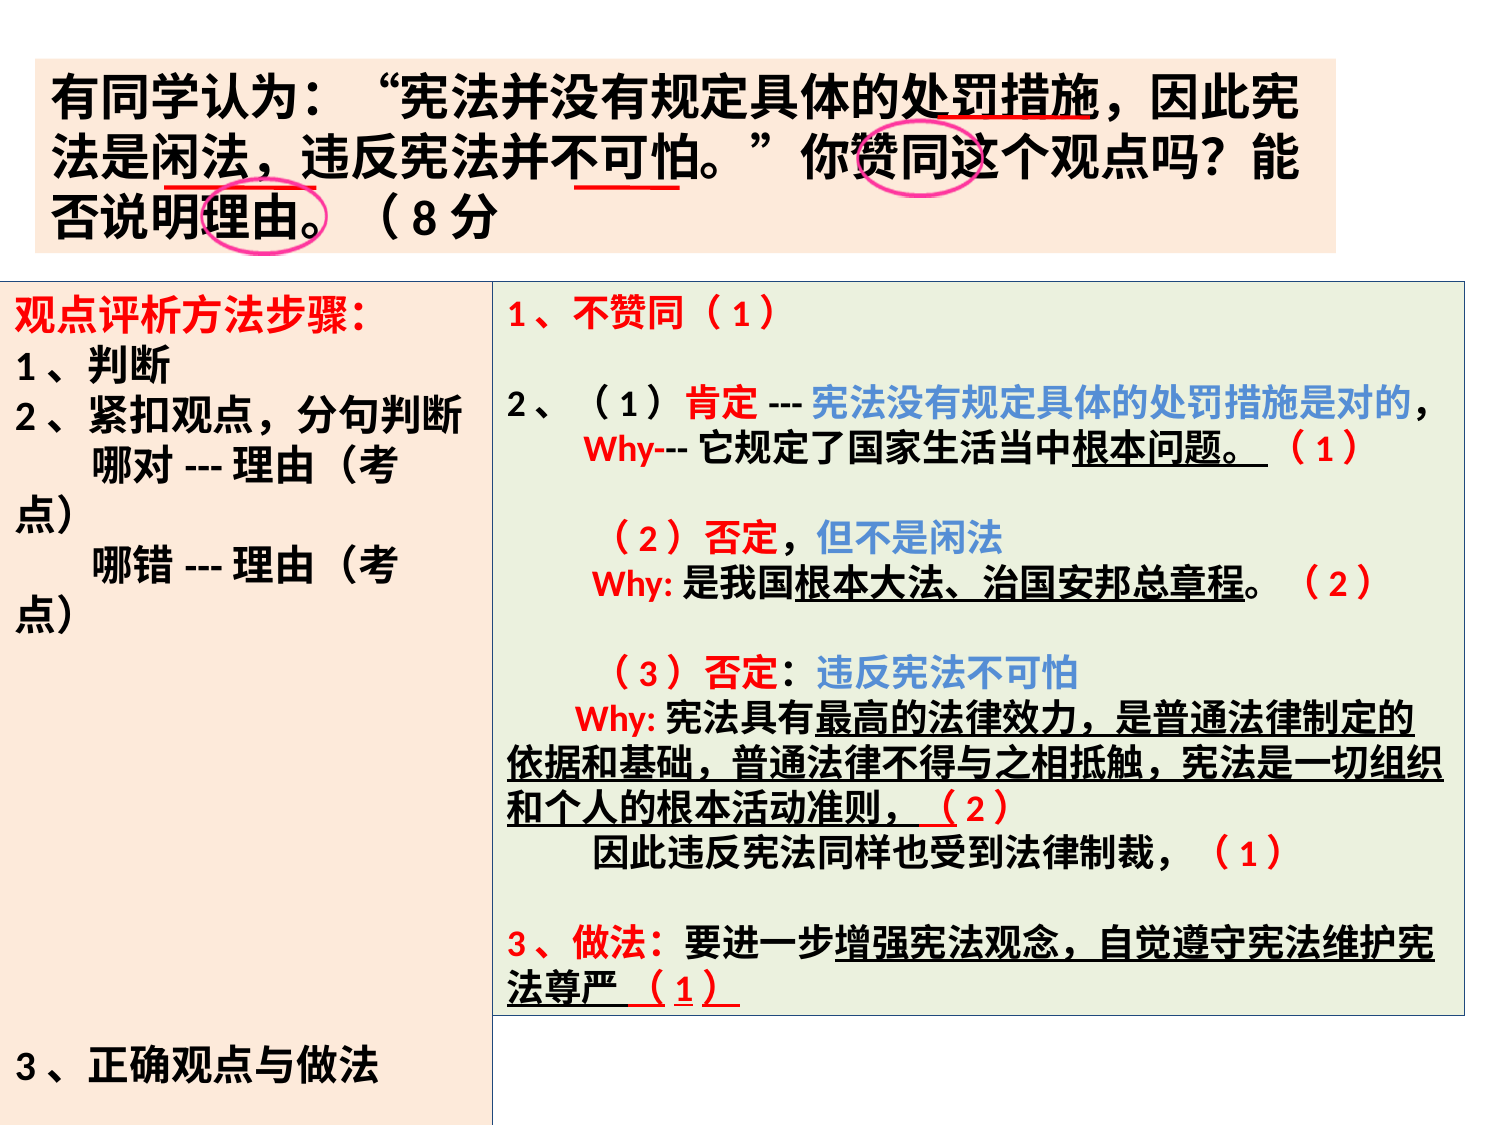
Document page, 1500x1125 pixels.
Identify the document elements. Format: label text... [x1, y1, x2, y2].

text_box 有同学认为：“宪法并没有规定具体的处罚措施，因此宪法是闲法，违反宪法并不可怕。”你赞同这个观点吗？能否说明理由。（8分 [35, 58, 1336, 254]
picture [855, 116, 985, 200]
text_box 1、不赞同（1） 2、（1）肯定---宪法没有规定具体的处罚措施是对的， Why---它规定了国家生活当中根本问题。 （1） （2）否定，但不是闲法 Why:是我国根本大法、治国安邦总章程。（2） （3）否定：违反宪法不可怕 Why:宪法具有最高的法律效力，是普通法律制定的依据和基础，普通法律不得与之相抵触，宪法是一切组织和个人的根本活动准则，（2） 因此违反宪法同样也受到法律制裁，（1） 3、做法：要进一步增强宪法观念，自觉遵守宪法维护宪法尊严 （1） [493, 281, 1465, 1016]
text_box 观点评析方法步骤： 1、判断 2、紧扣观点，分句判断 哪对---理由（考点） 哪错---理由（考点） 3、正确观点与做法 [0, 281, 493, 1125]
picture [198, 175, 329, 259]
